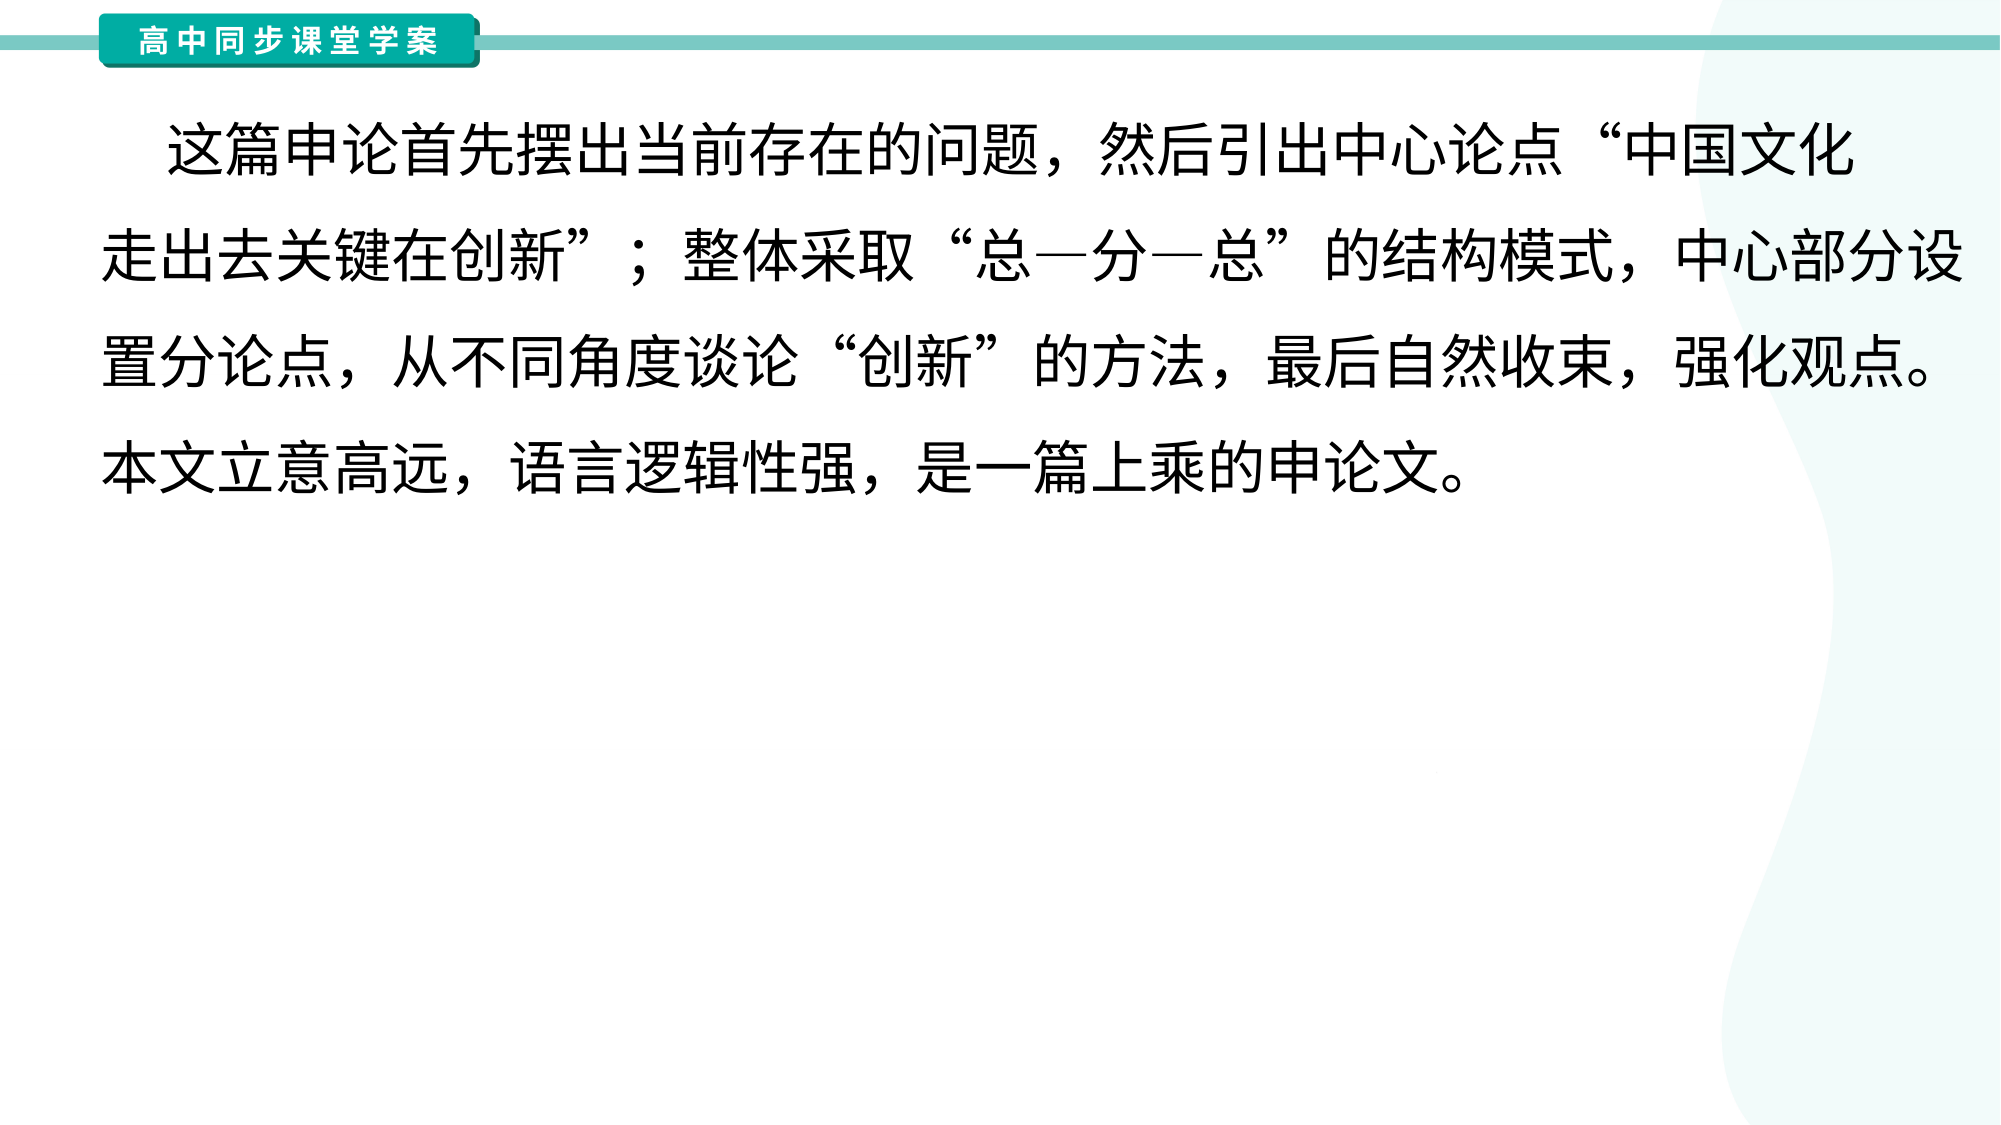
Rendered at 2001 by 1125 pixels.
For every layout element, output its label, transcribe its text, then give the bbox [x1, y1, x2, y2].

text_box 这篇申论首先摆出当前存在的问题，然后引出中心论点“中国文化 走出去关键在创新”；整体采取“总—分—总”的结构模式，中心部分设 置分论点，从不同角度谈论“创新”的方法，最后自然收束，强化观点。 本文立意高远，语言逻辑性强，是一篇上乘的申论文。 [100, 76, 1899, 502]
picture [0, 0, 2000, 1125]
